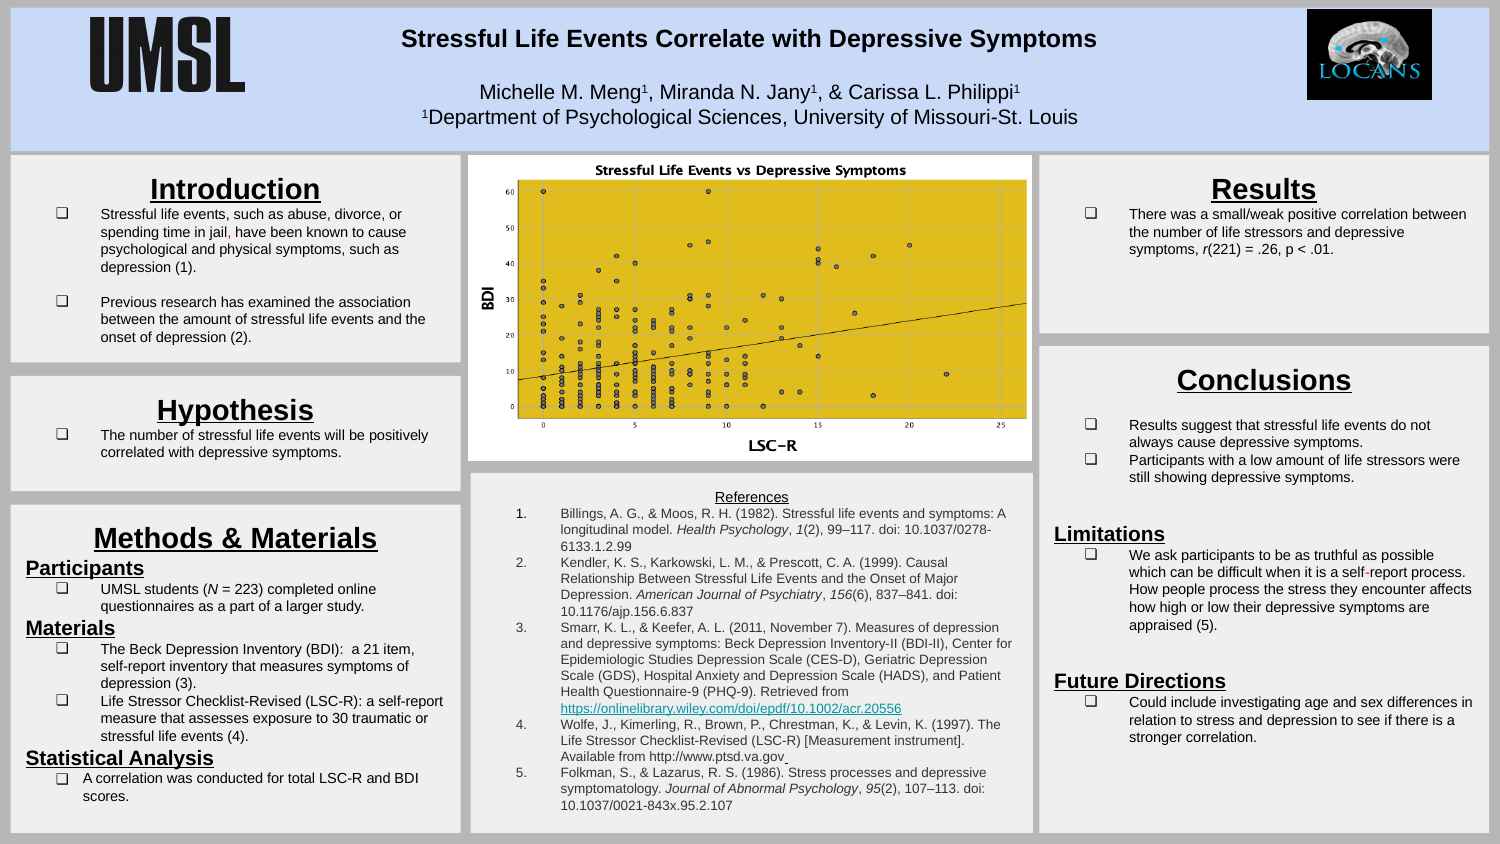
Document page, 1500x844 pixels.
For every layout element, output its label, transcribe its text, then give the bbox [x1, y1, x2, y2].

text_box Results There was a small/weak positive correlation between the number of life stressors and depressive symptoms, r(221) = .26, p < .01. [1039, 155, 1490, 334]
text_box Stressful Life Events Correlate with Depressive Symptoms Michelle M. Meng1, Miranda N. Jany1, & Carissa L. Philippi1 1Department of Psychological Sciences, University of Missouri-St. Louis [10, 7, 1490, 152]
picture [1307, 9, 1432, 100]
text_box Methods & Materials Participants UMSL students (N = 223) completed online questionnaires as a part of a larger study. Materials The Beck Depression Inventory (BDI): a 21 item, self-report inventory that measures symptoms of depression (3). Life Stressor Checklist-Revised (LSC-R): a self-report measure that assesses exposure to 30 traumatic or stressful life events (4). Statistical Analysis A correlation was conducted for total LSC-R and BDI scores. [10, 504, 461, 833]
text_box Introduction Stressful life events, such as abuse, divorce, or spending time in jail, have been known to cause psychological and physical symptoms, such as depression (1). Previous research has examined the association between the amount of stressful life events and the onset of depression (2). [10, 155, 461, 363]
picture [90, 16, 245, 93]
text_box Conclusions Results suggest that stressful life events do not always cause depressive symptoms. Participants with a low amount of life stressors were still showing depressive symptoms. Limitations We ask participants to be as truthful as possible which can be difficult when it is a self-report process. How people process the stress they encounter affects how high or low their depressive symptoms are appraised (5). Future Directions Could include investigating age and sex differences in relation to stress and depression to see if there is a stronger correlation. [1039, 345, 1490, 833]
text_box References Billings, A. G., & Moos, R. H. (1982). Stressful life events and symptoms: A longitudinal model. Health Psychology, 1(2), 99–117. doi: 10.1037/0278-6133.1.2.99 Kendler, K. S., Karkowski, L. M., & Prescott, C. A. (1999). Causal Relationship Between Stressful Life Events and the Onset of Major Depression. American Journal of Psychiatry, 156(6), 837–841. doi: 10.1176/ajp.156.6.837 Smarr, K. L., & Keefer, A. L. (2011, November 7). Measures of depression and depressive symptoms: Beck Depression Inventory‐II (BDI‐II), Center for Epidemiologic Studies Depression Scale (CES‐D), Geriatric Depression Scale (GDS), Hospital Anxiety and Depression Scale (HADS), and Patient Health Questionnaire‐9 (PHQ‐9). Retrieved from https://onlinelibrary.wiley.com/doi/epdf/10.1002/acr.20556 Wolfe, J., Kimerling, R., Brown, P., Chrestman, K., & Levin, K. (1997). The Life Stressor Checklist-Revised (LSC-R) [Measurement instrument]. Available from http://www.ptsd.va.gov Folkman, S., & Lazarus, R. S. (1986). Stress processes and depressive symptomatology. Journal of Abnormal Psychology, 95(2), 107–113. doi: 10.1037/0021-843x.95.2.107 [470, 494, 1033, 833]
text_box Hypothesis The number of stressful life events will be positively correlated with depressive symptoms. [10, 375, 461, 492]
picture [468, 154, 1032, 489]
